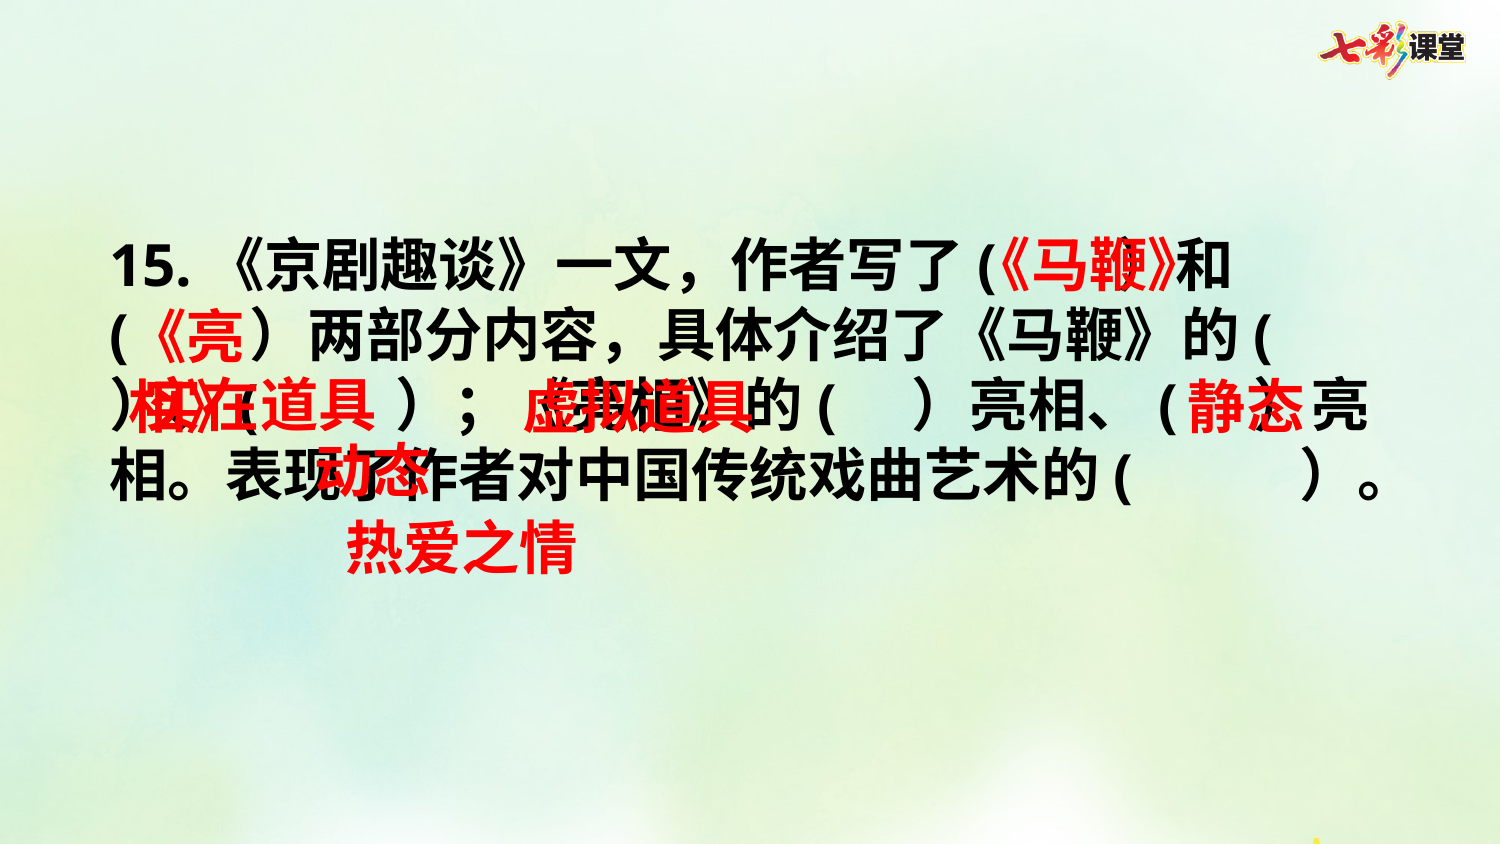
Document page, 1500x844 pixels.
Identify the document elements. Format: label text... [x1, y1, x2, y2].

text_box 动态 [299, 426, 491, 512]
text_box 实在道具 [128, 361, 406, 446]
text_box 热爱之情 [330, 503, 593, 589]
text_box 虚拟道具 [507, 362, 770, 448]
text_box 《亮相》 [113, 293, 330, 448]
text_box 《马鞭》 [958, 221, 1257, 306]
picture [0, 0, 1500, 844]
text_box 15.《京剧趣谈》一文，作者写了( ）和( ）两部分内容，具体介绍了《马鞭》的( ）、( ）；《亮相》的( ）亮相、( ）亮相。表现了作者对中国传统戏曲艺术的( ）。 [94, 220, 1406, 516]
text_box 静态 [1173, 362, 1320, 448]
